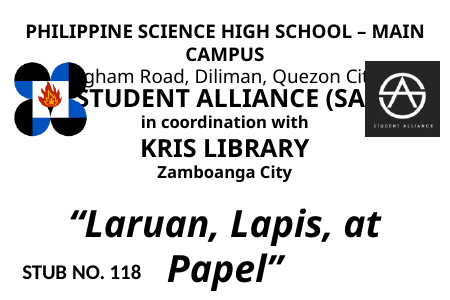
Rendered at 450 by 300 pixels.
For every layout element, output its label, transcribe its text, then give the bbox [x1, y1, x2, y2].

text_box “Laruan, Lapis, at Papel” [0, 192, 450, 298]
text_box STUB NO. 118 [7, 251, 213, 292]
text_box PHILIPPINE SCIENCE HIGH SCHOOL – MAIN CAMPUS Agham Road, Diliman, Quezon City [0, 12, 450, 74]
picture [364, 60, 441, 137]
text_box STUDENT ALLIANCE (SA) in coordination with KRIS LIBRARY Zamboanga City [0, 74, 450, 190]
picture [12, 60, 88, 137]
